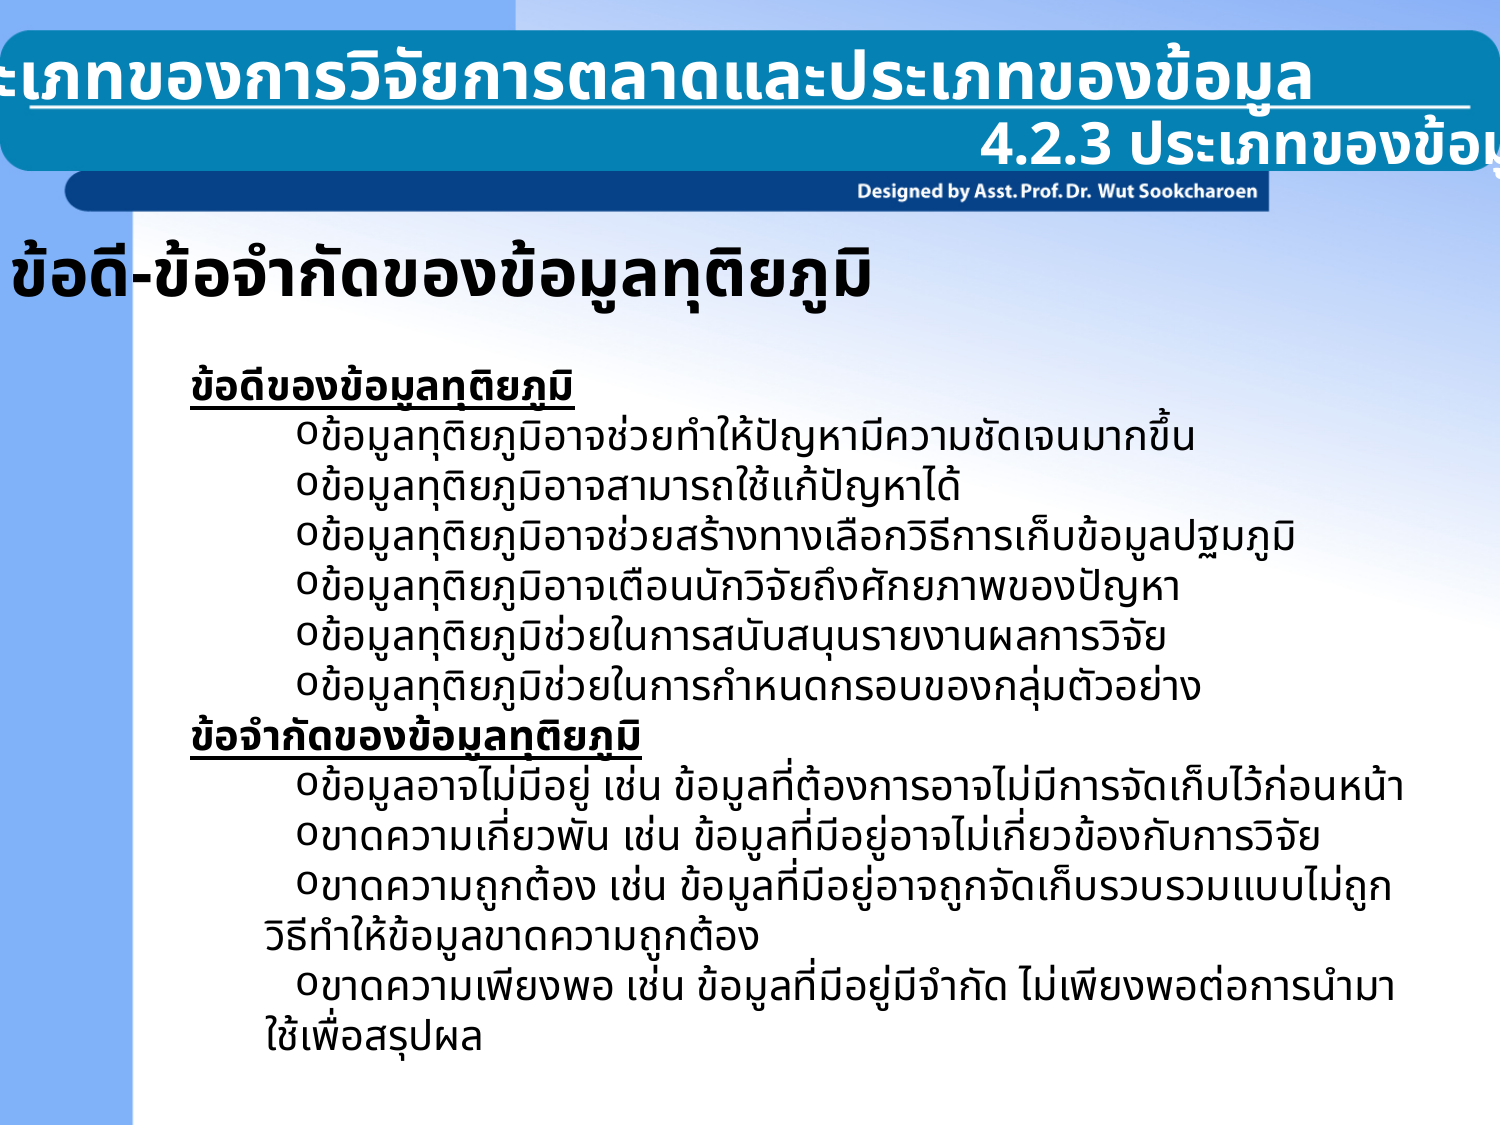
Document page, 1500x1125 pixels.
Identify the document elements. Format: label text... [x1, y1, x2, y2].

text_box 4.2.3 ประเภทของข้อมูล [965, 98, 1500, 184]
text_box 4.2 ประเภทของการวิจัยการตลาดและประเภทของข้อมูล [0, 25, 1332, 201]
picture [0, 0, 1500, 53]
text_box ข้อดี-ข้อจำกัดของข้อมูลทุติยภูมิ [0, 222, 890, 318]
picture [0, 184, 1500, 1125]
text_box ข้อดีของข้อมูลทุติยภูมิ ข้อมูลทุติยภูมิอาจช่วยทำให้ปัญหามีความชัดเจนมากขึ้น ข้อมูลทุติยภูมิอาจสามารถใช้แก้ปัญหาได้ ข้อมูลทุติยภูมิอาจช่วยสร้างทางเลือกวิธีการเก็บข้อมูลปฐมภูมิ ข้อมูลทุติยภูมิอาจเตือนนักวิจัยถึงศักยภาพของปัญหา ข้อมูลทุติยภูมิช่วยในการสนับสนุนรายงานผลการวิจัย ข้อมูลทุติยภูมิช่วยในการกำหนดกรอบของกลุ่มตัวอย่าง ข้อจำกัดของข้อมูลทุติยภูมิ ข้อมูลอาจไม่มีอยู่ เช่น ข้อมูลที่ต้องการอาจไม่มีการจัดเก็บไว้ก่อนหน้า ขาดความเกี่ยวพัน เช่น ข้อมูลที่มีอยู่อาจไม่เกี่ยวข้องกับการวิจัย ขาดความถูกต้อง เช่น ข้อมูลที่มีอยู่อาจถูกจัดเก็บรวบรวมแบบไม่ถูกวิธีทำให้ข้อมูลขาดความถูกต้อง ขาดความเพียงพอ เช่น ข้อมูลที่มีอยู่มีจำกัด ไม่เพียงพอต่อการนำมาใช้เพื่อสรุปผล [175, 351, 1442, 1067]
